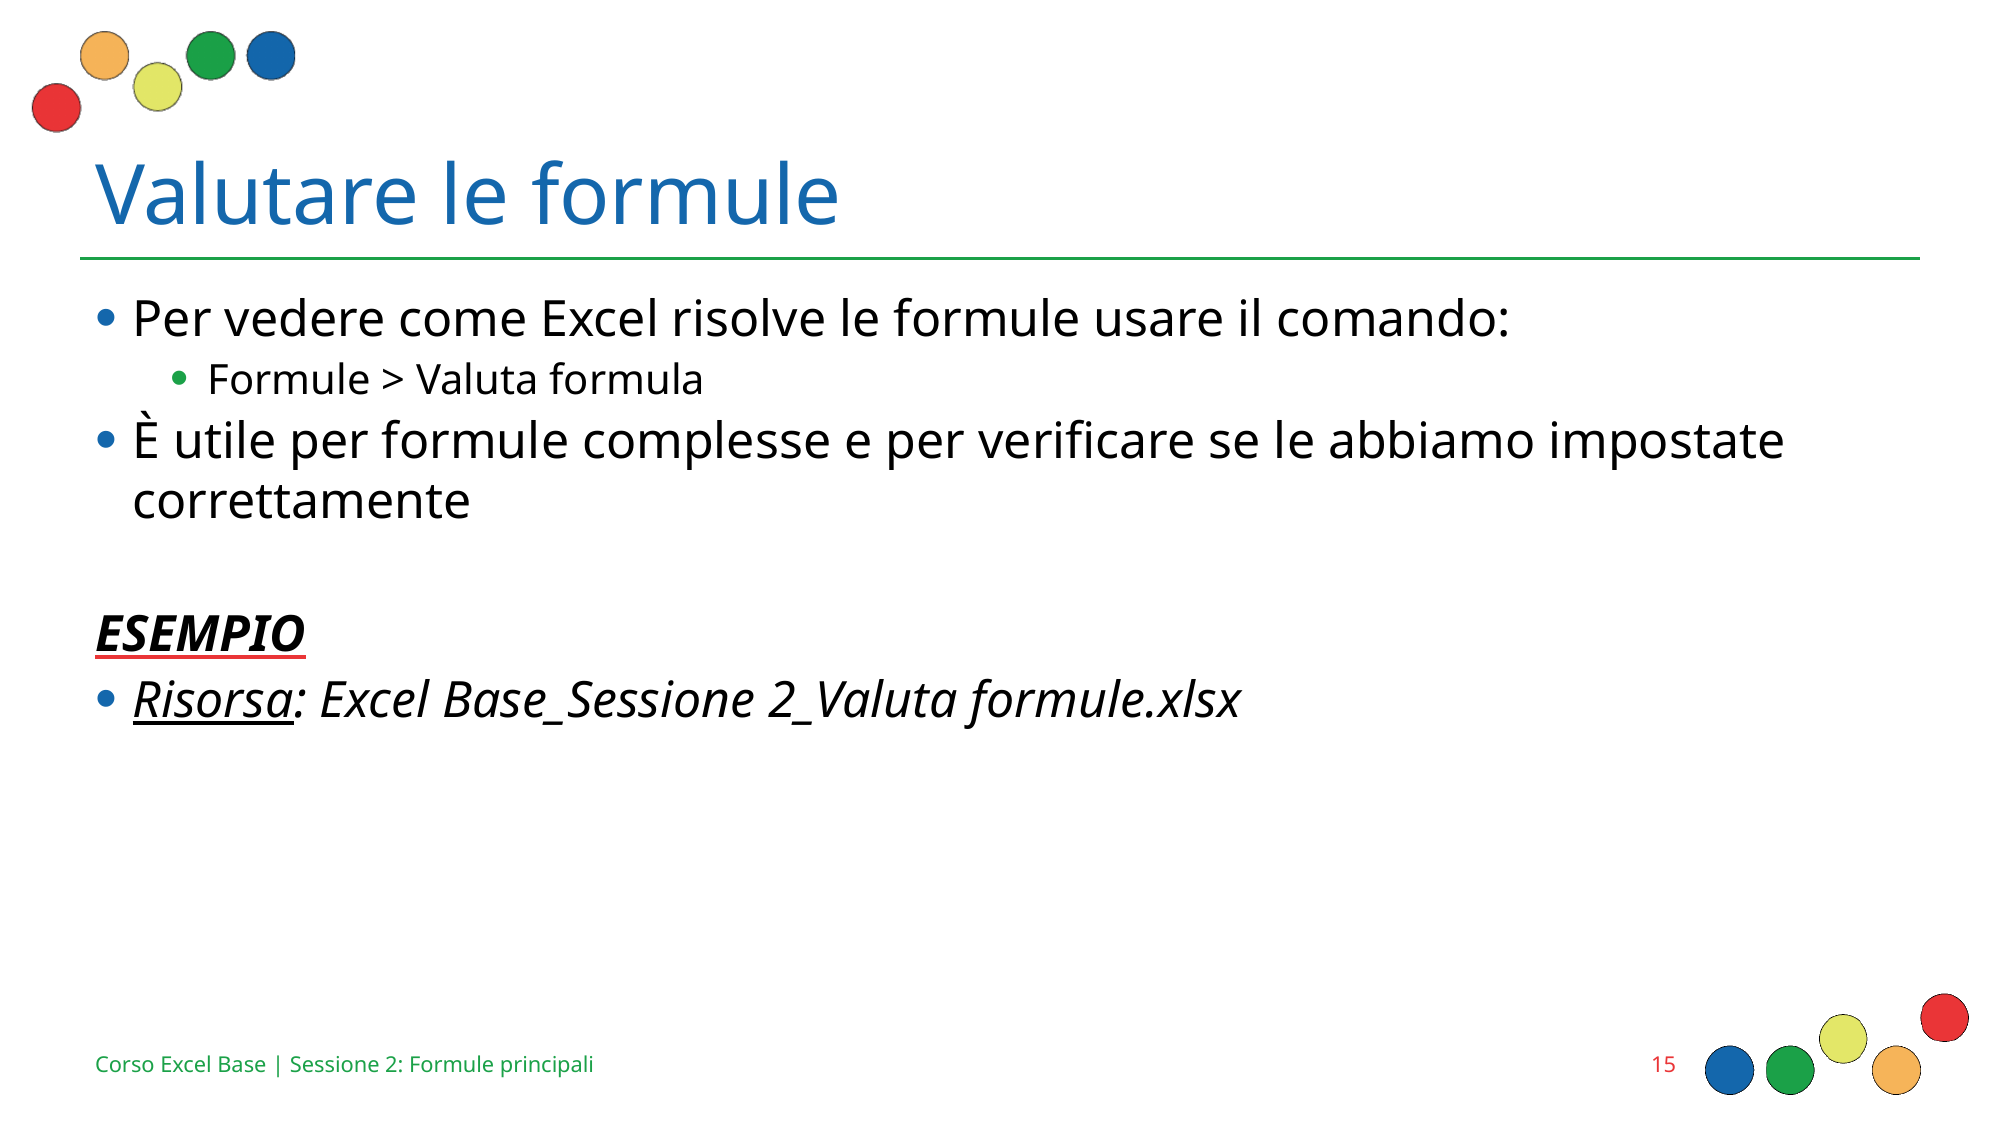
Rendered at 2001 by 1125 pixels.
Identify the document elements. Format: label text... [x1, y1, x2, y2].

picture [1704, 990, 1971, 1096]
picture [29, 30, 295, 135]
slide_number 15 [1583, 1035, 1692, 1096]
list Per vedere come Excel risolve le formule usare il comando: Formule > Valuta formula È utile per formule complesse e per verificare se le abbiamo impostate correttamente ESEMPIO Risorsa: Excel Base_Sessione 2_Valuta formule.xlsx [80, 278, 1920, 1011]
title Valutare le formule [80, 123, 1920, 259]
footer Corso Excel Base | Sessione 2: Formule principali [80, 1035, 1571, 1096]
